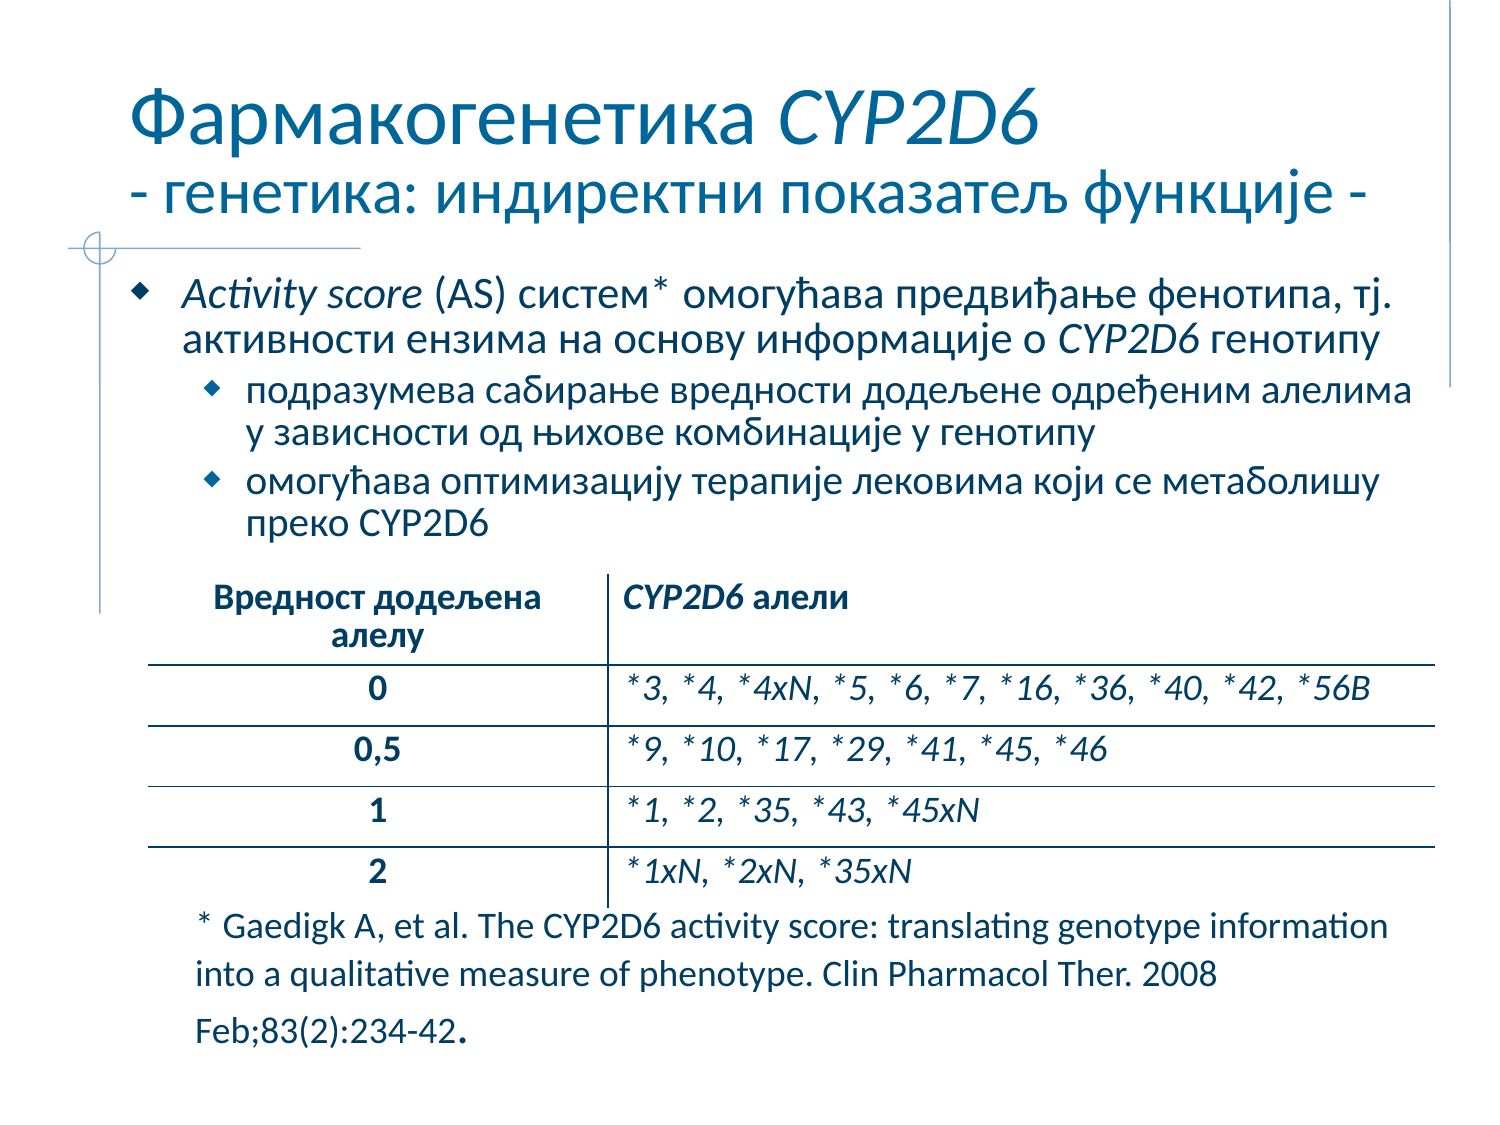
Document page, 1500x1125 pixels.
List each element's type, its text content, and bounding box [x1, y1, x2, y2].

table_cell *3, *4, *4xN, *5, *6, *7, *16, *36, *40, *42, *56B [609, 666, 1435, 725]
list Аctivity score (AS) систем* омогућава предвиђање фенотипа, тј. активности ензима на основу информације о CYP2D6 генотипу подразумева сабирање вредности додељене одређеним алелима у зависности од њихове комбинације у генотипу омогућава оптимизацију терапије лековима који се метаболишу преко CYP2D6 [111, 266, 1436, 587]
table_cell 0,5 [148, 727, 607, 786]
table_header Вредност додељена алелу [148, 574, 607, 664]
table_cell 0 [148, 666, 607, 725]
text_box * Gaedigk A, et al. The CYP2D6 activity score: translating genotype information into a qualitative measure of phenotype. Clin Pharmacol Ther. 2008 Feb;83(2):234-42. [123, 881, 1447, 1071]
table_cell *1, *2, *35, *43, *45xN [609, 787, 1435, 846]
table_cell 1 [148, 787, 607, 846]
table_cell *9, *10, *17, *29, *41, *45, *46 [609, 727, 1435, 786]
table_cell 2 [148, 848, 607, 881]
table_header CYP2D6 алели [609, 574, 1435, 664]
title Фармакогенетика CYP2D6 - генетика: индиректни показатељ функције - [113, 49, 1436, 238]
table_cell *1xN, *2xN, *35xN [609, 848, 1435, 881]
